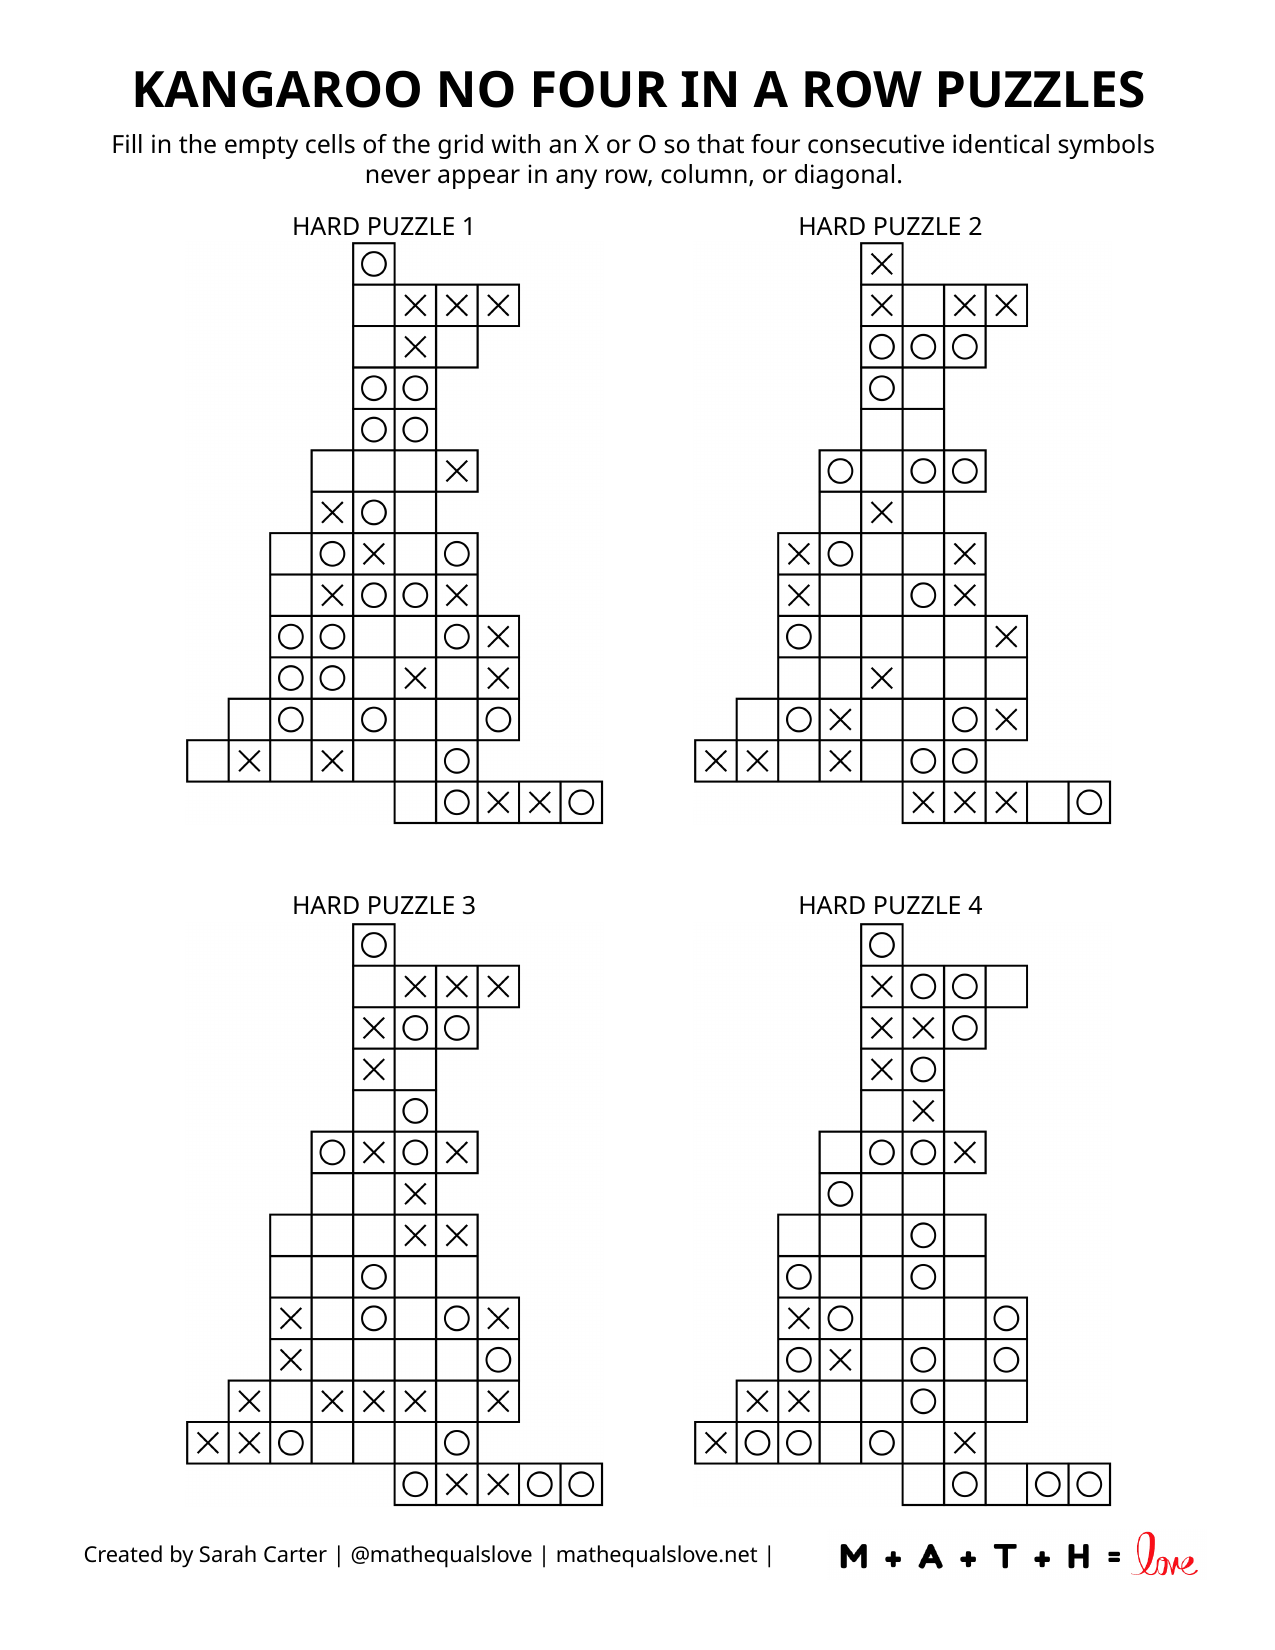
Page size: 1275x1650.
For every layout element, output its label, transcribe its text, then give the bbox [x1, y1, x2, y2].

text_box HARD PUZZLE 4 [670, 889, 1111, 941]
text_box Created by Sarah Carter | @mathequalslove | mathequalslove.net | [68, 1533, 826, 1575]
text_box HARD PUZZLE 3 [164, 889, 605, 941]
text_box Fill in the empty cells of the grid with an X or O so that four consecutive identical symbols never appear in any row, column, or diagonal. [0, 120, 1275, 196]
text_box HARD PUZZLE 2 [670, 210, 1111, 262]
picture [184, 922, 604, 1507]
picture [826, 1528, 1207, 1580]
text_box KANGAROO NO FOUR IN A ROW PUZZLES [66, 49, 1211, 120]
text_box HARD PUZZLE 1 [164, 210, 605, 262]
picture [184, 241, 604, 826]
picture [693, 922, 1113, 1507]
picture [693, 241, 1113, 826]
